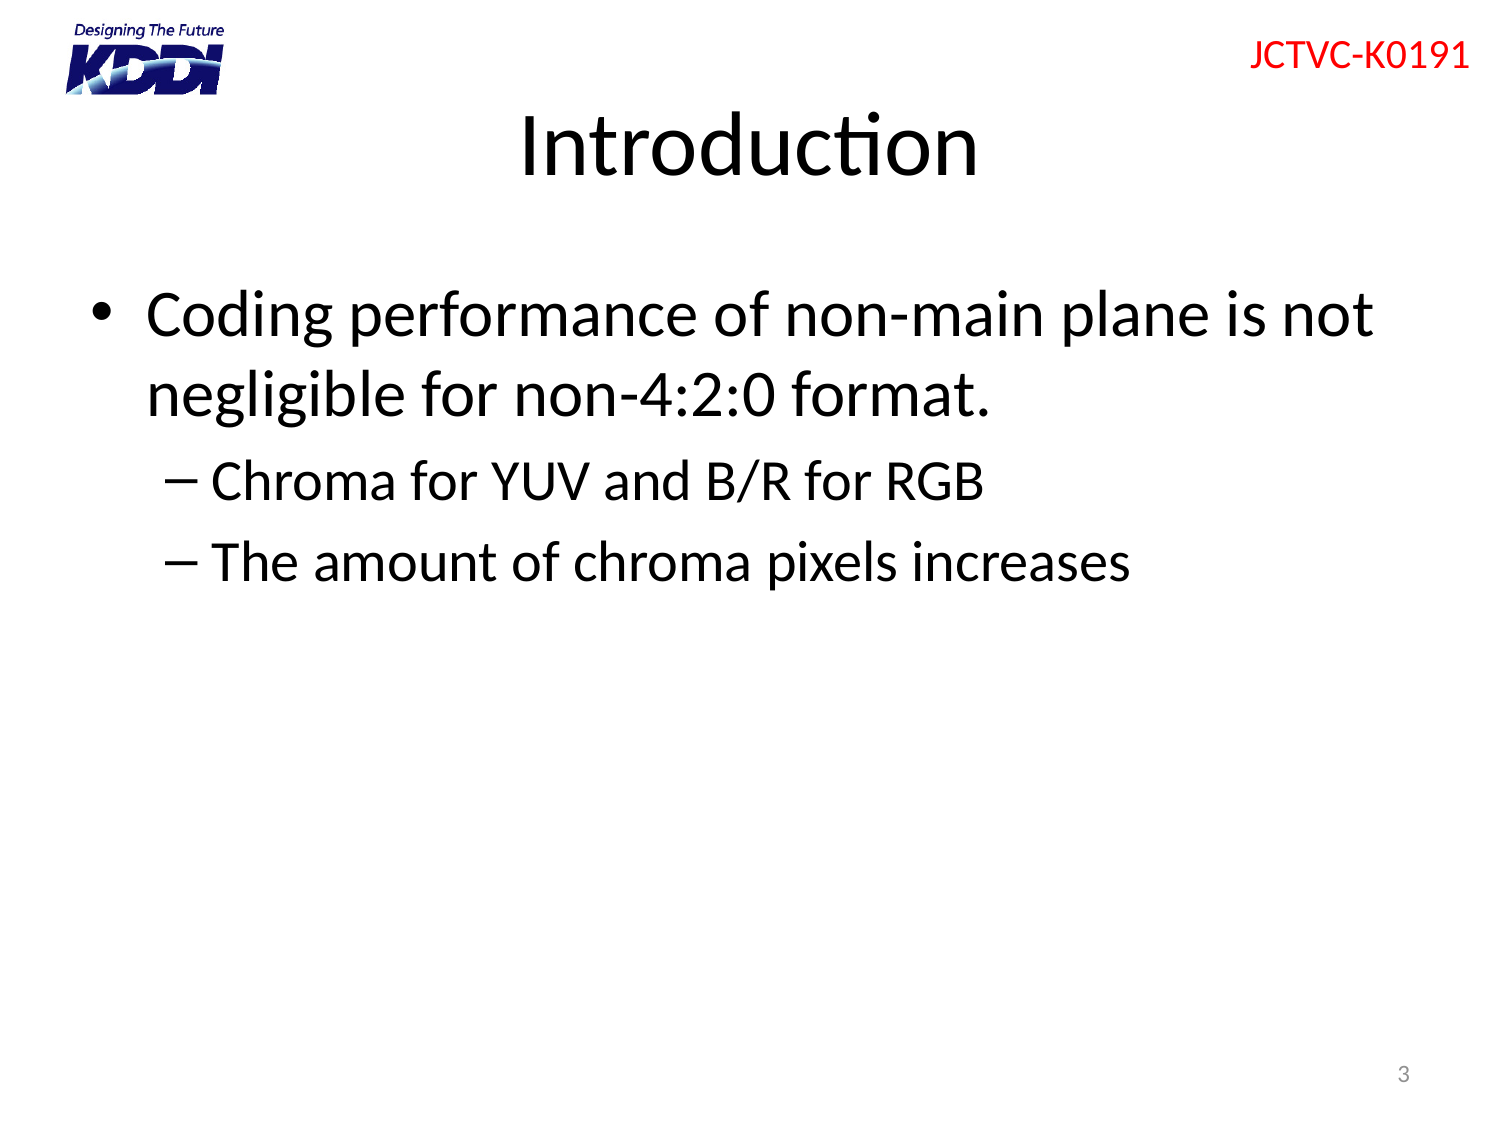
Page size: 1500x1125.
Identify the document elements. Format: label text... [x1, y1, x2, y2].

slide_number 3 [1074, 1042, 1425, 1103]
picture [61, 18, 236, 100]
list Coding performance of non-main plane is not negligible for non-4:2:0 format. Chroma for YUV and B/R for RGB The amount of chroma pixels increases [74, 262, 1426, 1006]
title Introduction [74, 44, 1426, 233]
